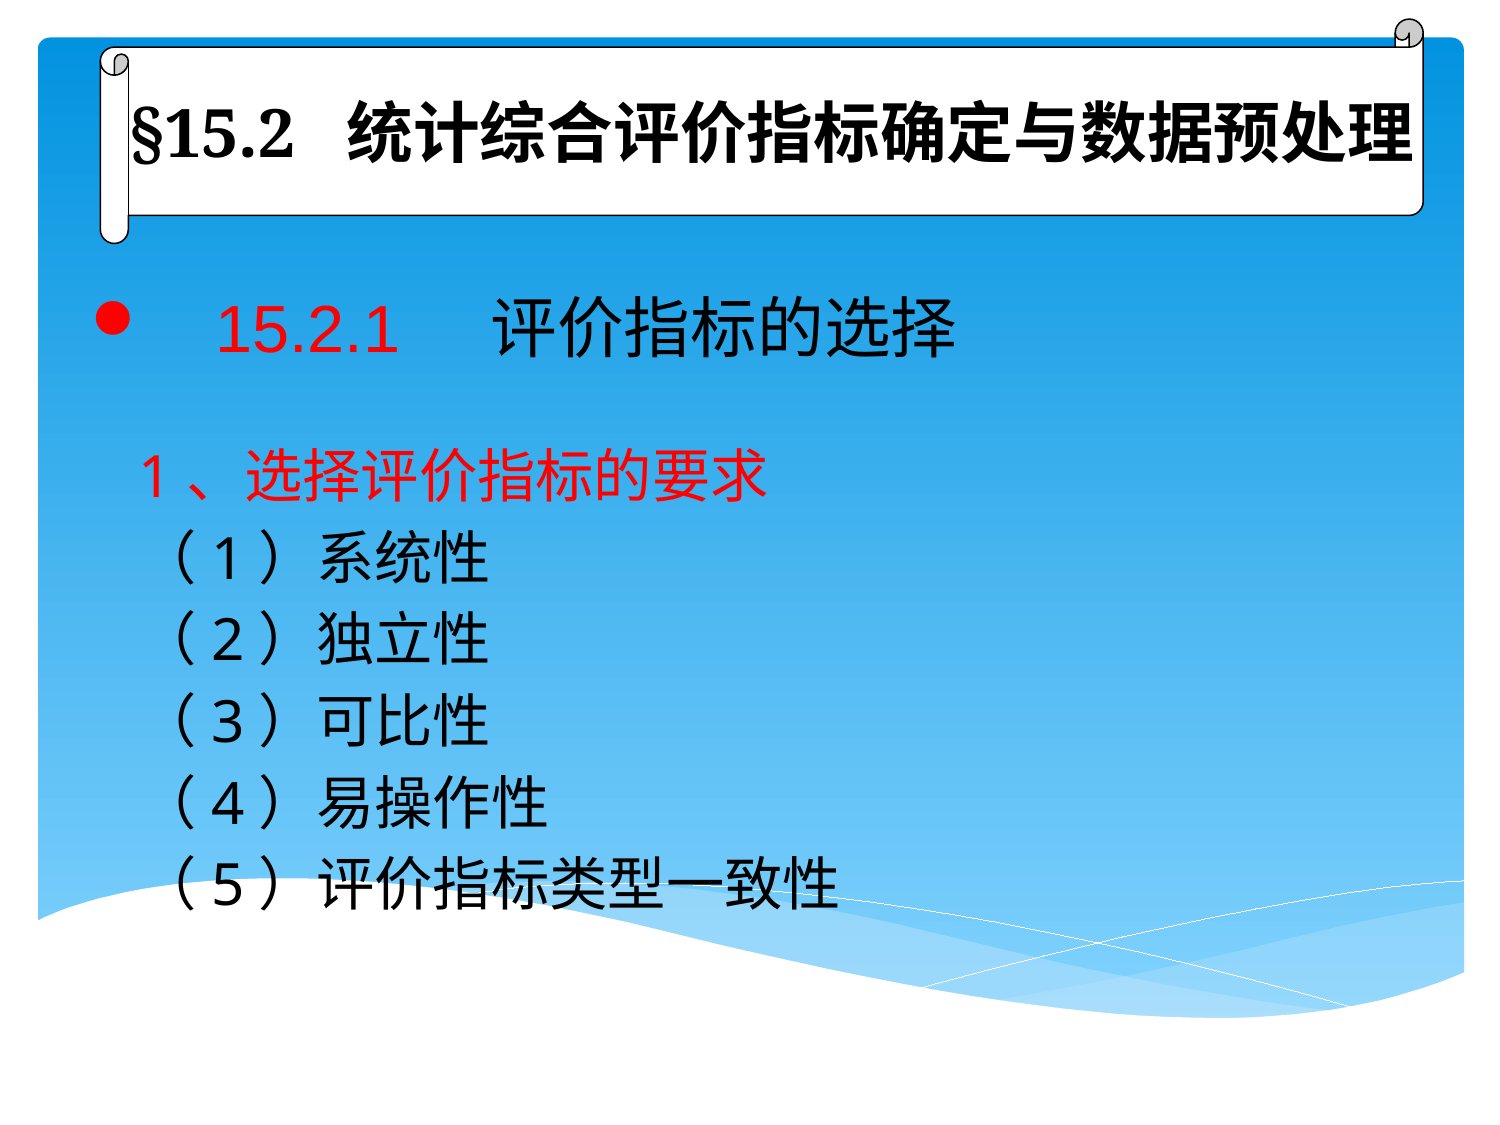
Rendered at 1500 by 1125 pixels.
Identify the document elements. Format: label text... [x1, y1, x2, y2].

text_box 15.2.1 评价指标的选择 [76, 243, 1352, 374]
subtitle 1、选择评价指标的要求 （1）系统性 （2）独立性 （3）可比性 （4）易操作性 （5）评价指标类型一致性 [123, 349, 1447, 988]
text_box §15.2 统计综合评价指标确定与数据预处理 [100, 19, 1424, 243]
